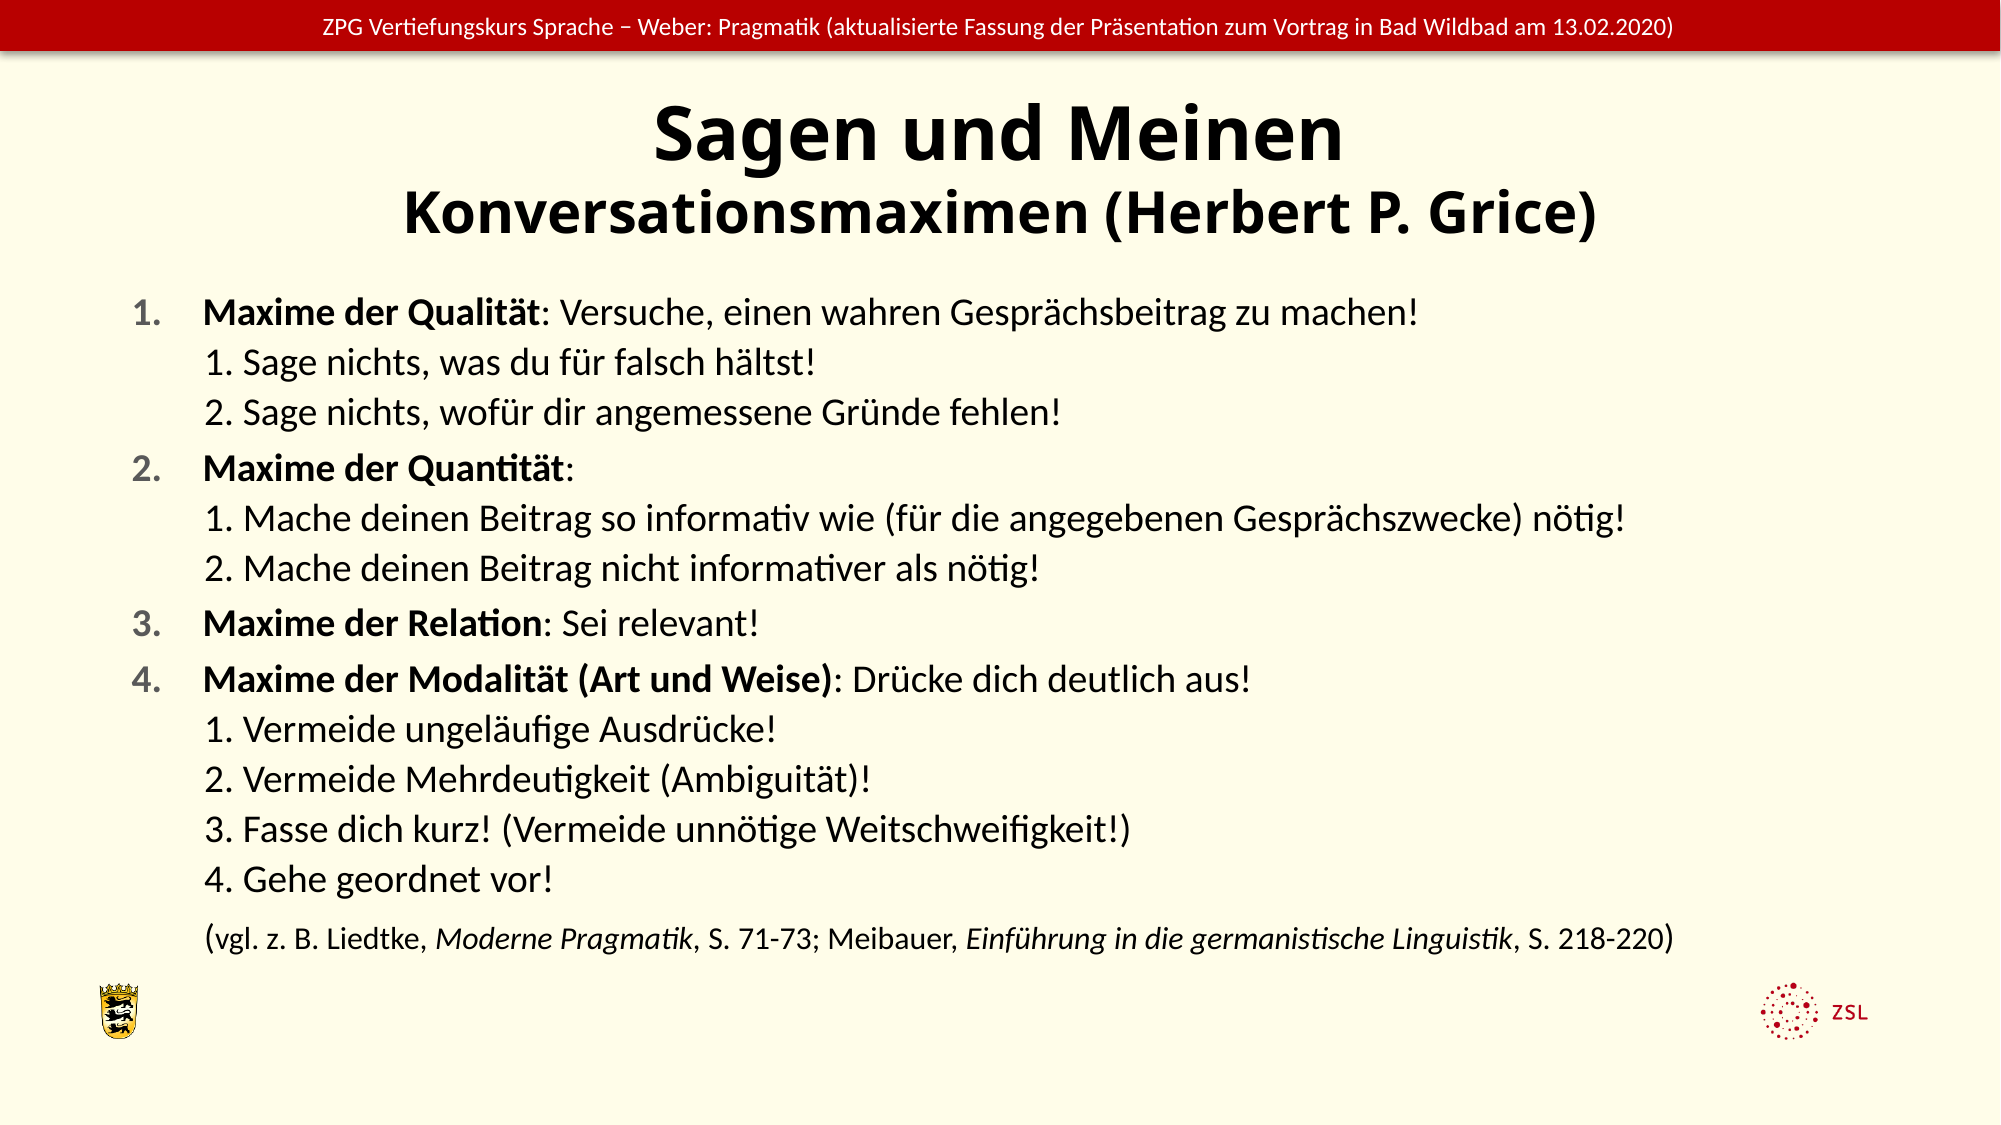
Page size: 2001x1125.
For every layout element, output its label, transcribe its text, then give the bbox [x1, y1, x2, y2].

picture [1746, 976, 1882, 1054]
list Maxime der Qualität: Versuche, einen wahren Gesprächsbeitrag zu machen! 1. Sage nichts, was du für falsch hältst! 2. Sage nichts, wofür dir angemessene Gründe fehlen! Maxime der Quantität: 1. Mache deinen Beitrag so informativ wie (für die angegebenen Gesprächszwecke) nötig! 2. Mache deinen Beitrag nicht informativer als nötig! Maxime der Relation: Sei relevant! Maxime der Modalität (Art und Weise): Drücke dich deutlich aus! 1. Vermeide ungeläufige Ausdrücke! 2. Vermeide Mehrdeutigkeit (Ambiguität)! 3. Fasse dich kurz! (Vermeide unnötige Weitschweifigkeit!) 4. Gehe geordnet vor! (vgl. z. B. Liedtke, Moderne Pragmatik, S. 71-73; Meibauer, Einführung in die germanistische Linguistik, S. 218-220) [99, 278, 1900, 976]
picture [98, 981, 140, 1041]
title Sagen und Meinen Konversationsmaximen (Herbert P. Grice) [99, 78, 1900, 254]
